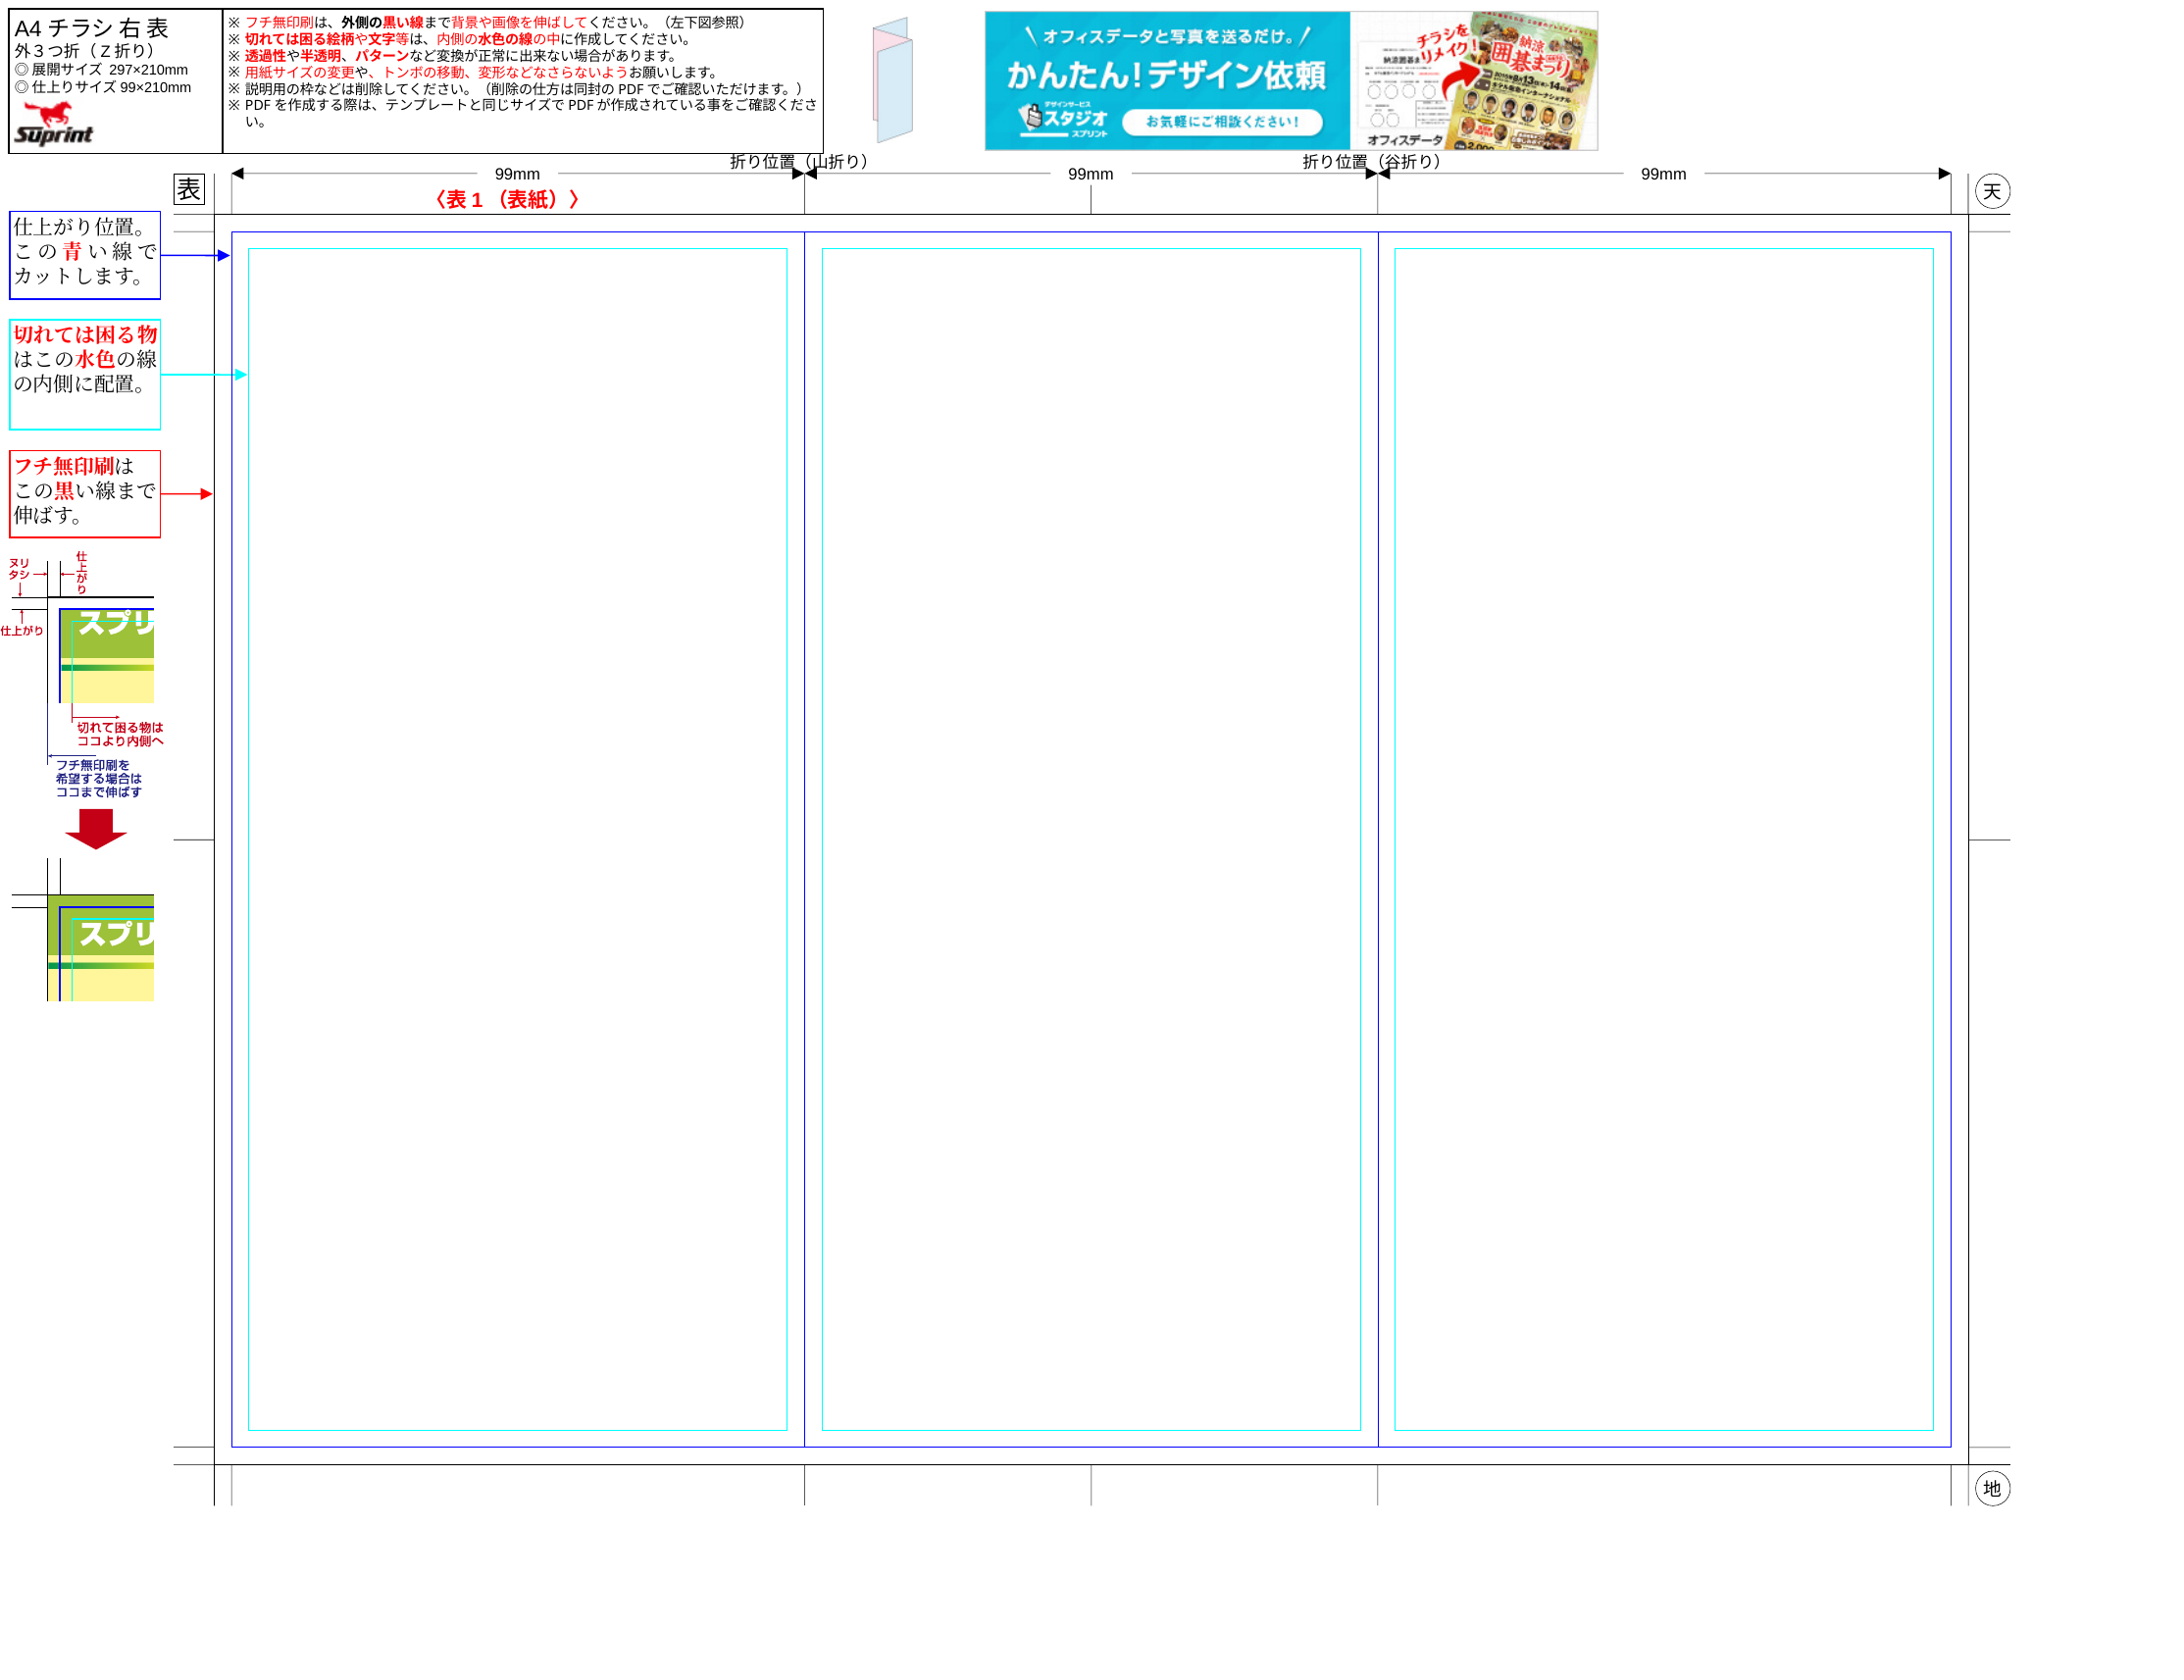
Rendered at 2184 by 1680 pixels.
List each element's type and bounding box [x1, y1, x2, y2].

picture [10, 96, 98, 152]
picture [873, 17, 913, 143]
picture [985, 11, 1599, 151]
